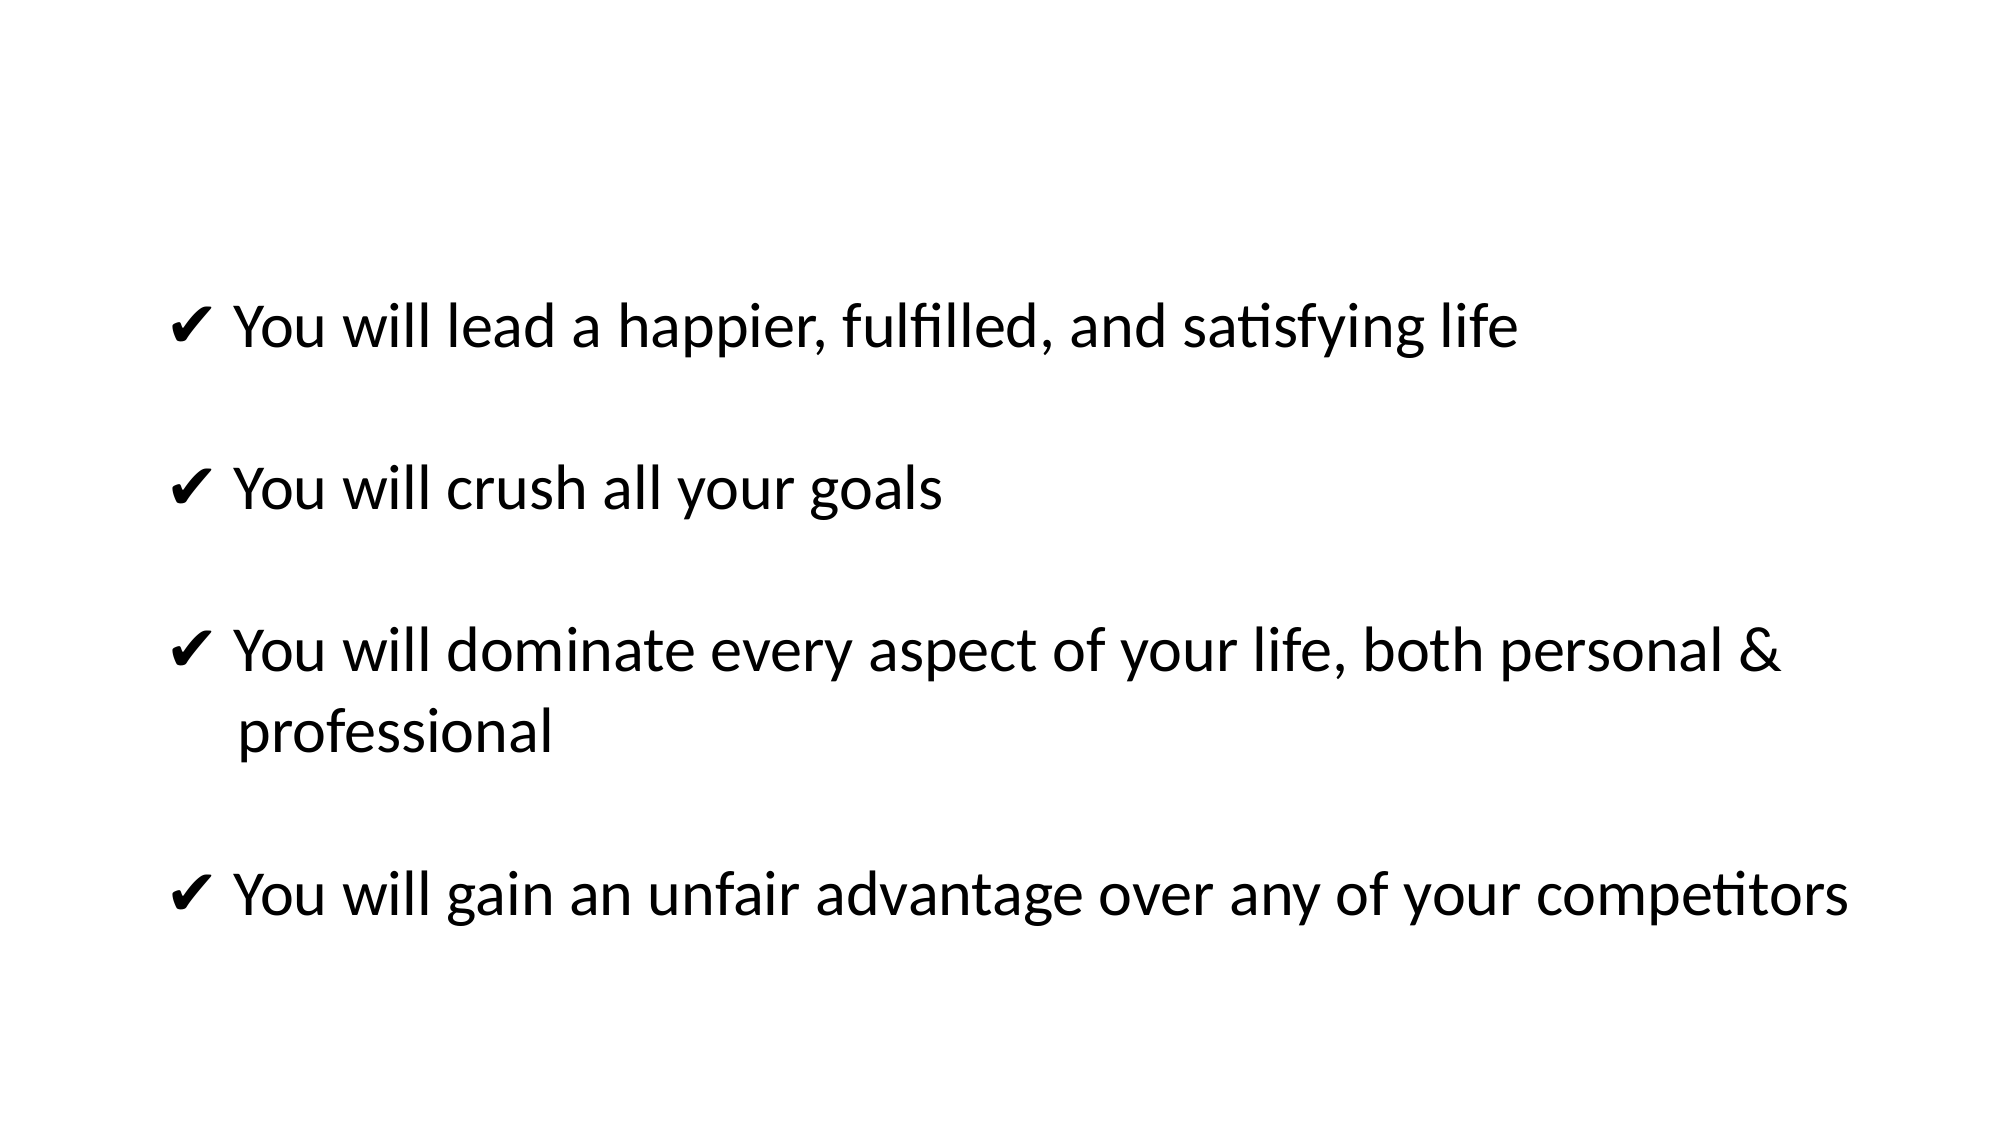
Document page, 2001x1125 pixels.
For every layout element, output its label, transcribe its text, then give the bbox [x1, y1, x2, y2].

list ✔ You will lead a happier, fulfilled, and satisfying life ✔ You will crush all your goals ✔ You will dominate every aspect of your life, both personal & professional ✔ You will gain an unfair advantage over any of your competitors [150, 285, 1876, 1028]
